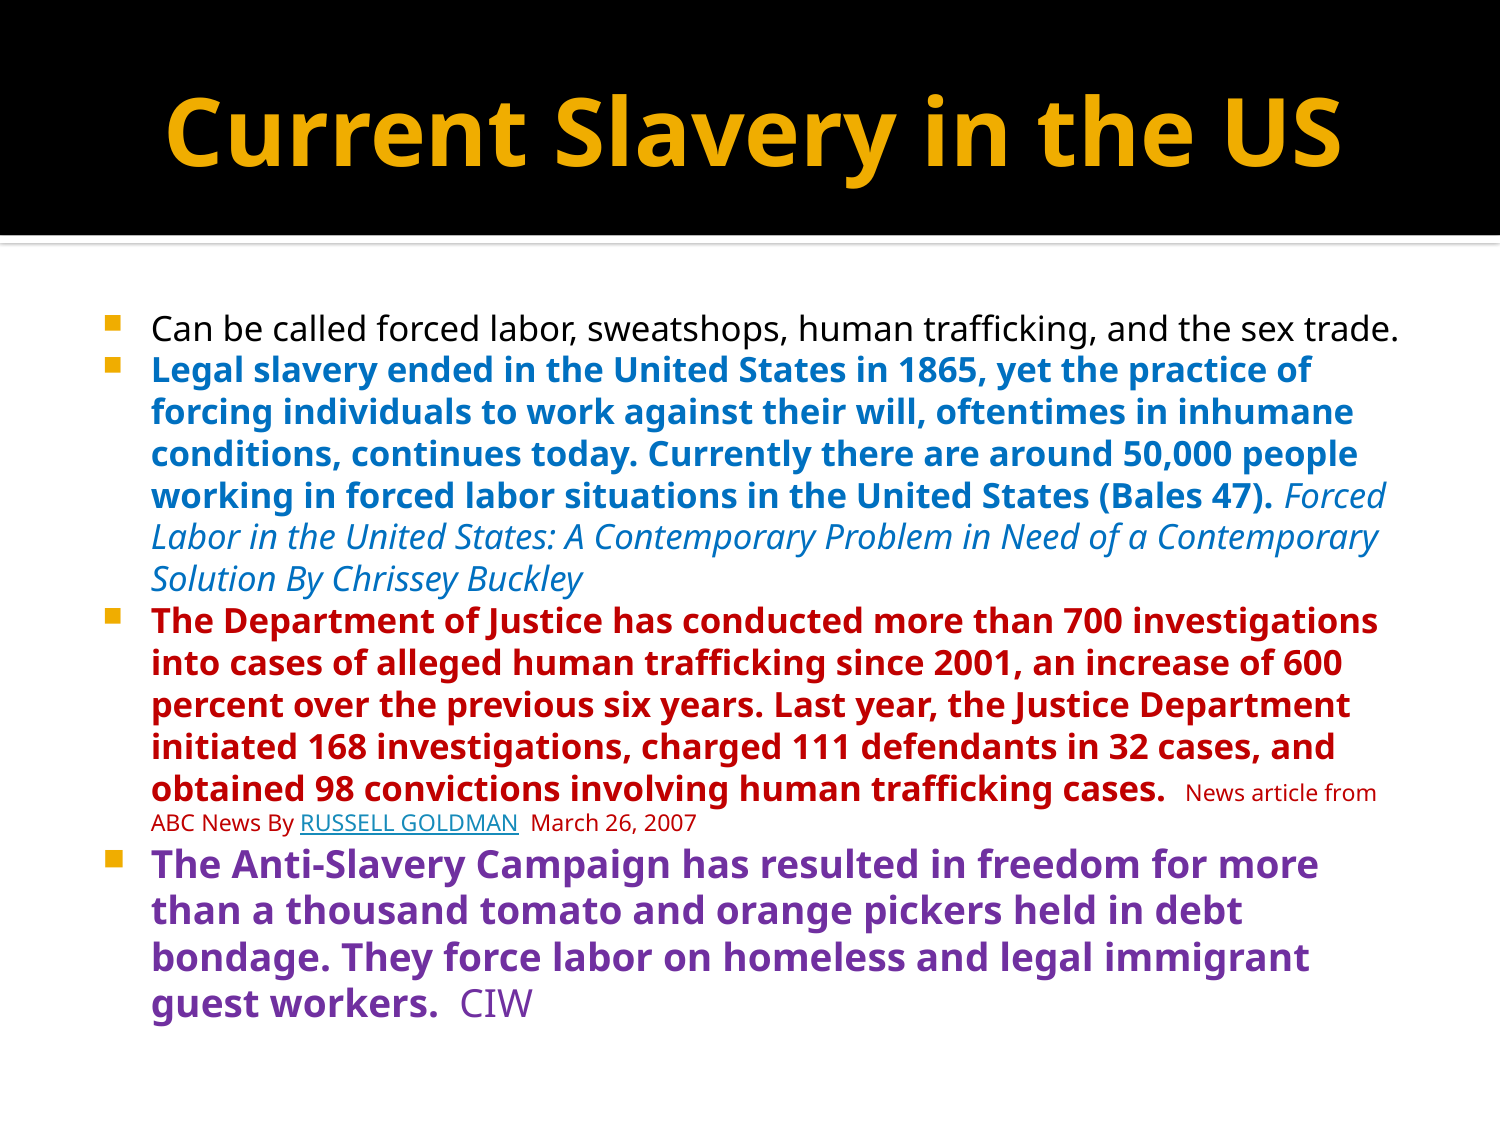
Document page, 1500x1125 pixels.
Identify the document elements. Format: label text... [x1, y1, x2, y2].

title Current Slavery in the US [75, 25, 1425, 231]
list Can be called forced labor, sweatshops, human trafficking, and the sex trade. Legal slavery ended in the United States in 1865, yet the practice of forcing individuals to work against their will, oftentimes in inhumane conditions, continues today. Currently there are around 50,000 people working in forced labor situations in the United States (Bales 47). Forced Labor in the United States: A Contemporary Problem in Need of a Contemporary Solution By Chrissey Buckley The Department of Justice has conducted more than 700 investigations into cases of alleged human trafficking since 2001, an increase of 600 percent over the previous six years. Last year, the Justice Department initiated 168 investigations, charged 111 defendants in 32 cases, and obtained 98 convictions involving human trafficking cases. News article from ABC News By RUSSELL GOLDMAN March 26, 2007 The Anti-Slavery Campaign has resulted in freedom for more than a thousand tomato and orange pickers held in debt bondage. They force labor on homeless and legal immigrant guest workers. CIW [75, 291, 1425, 1050]
